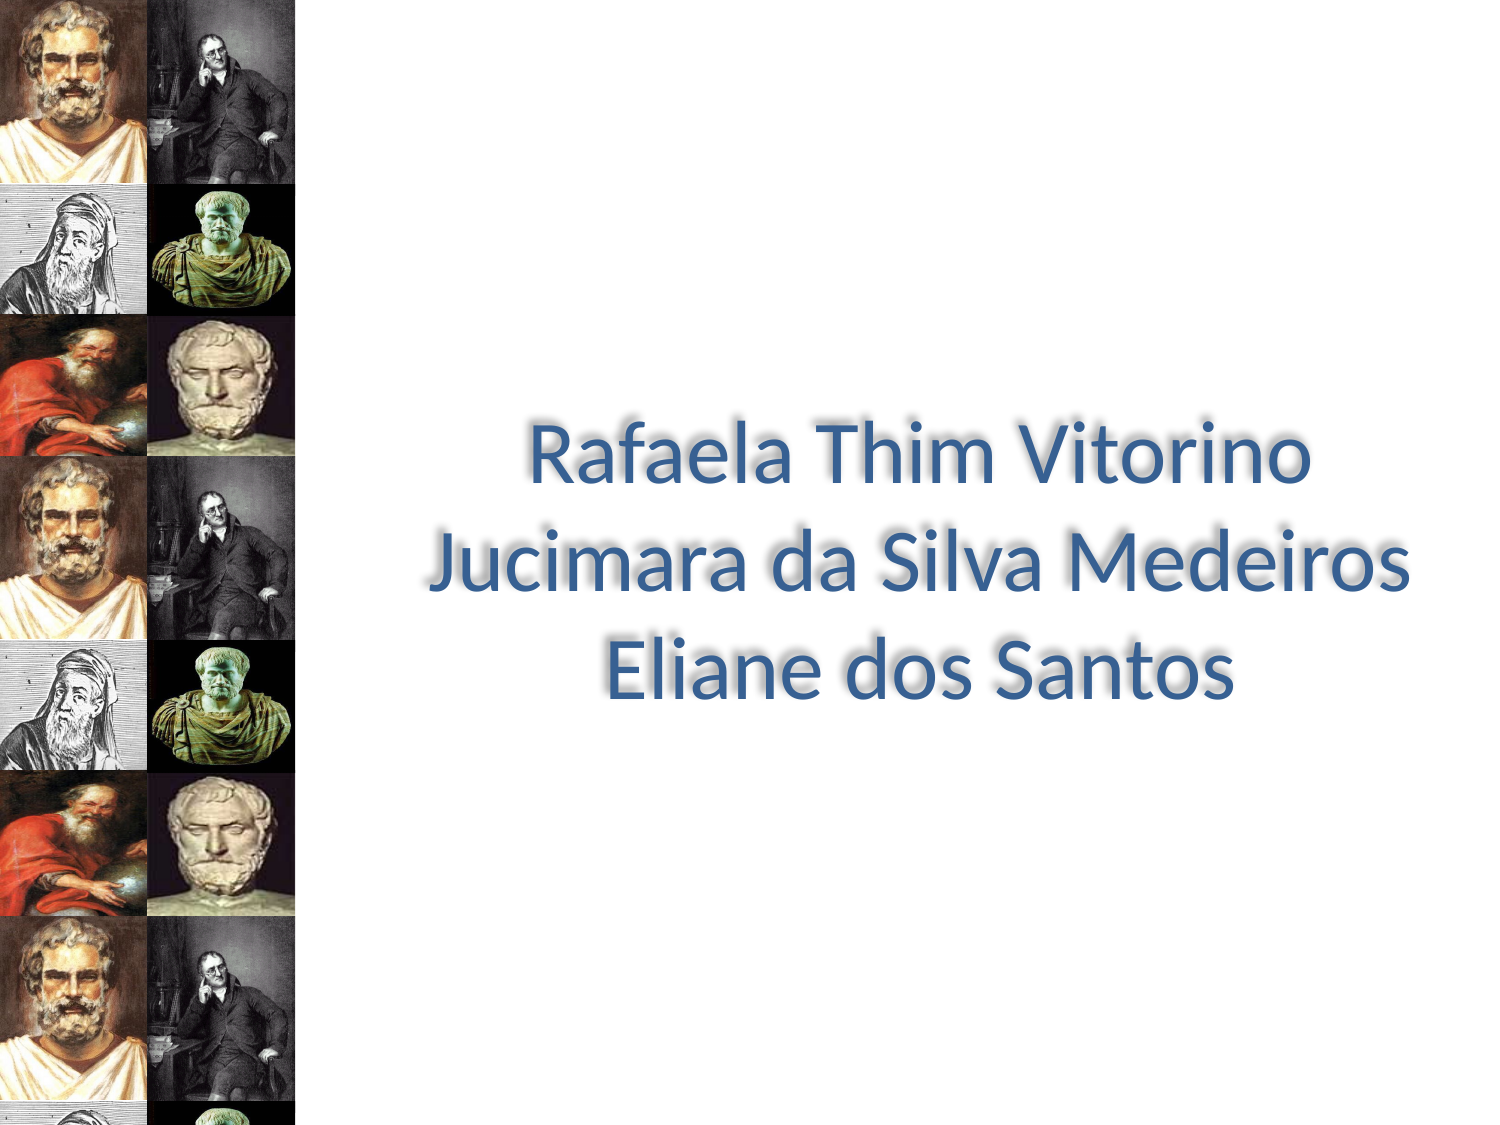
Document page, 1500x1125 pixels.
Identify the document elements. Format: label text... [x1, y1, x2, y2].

title Rafaela Thim Vitorino Jucimara da Silva Medeiros Eliane dos Santos [342, 385, 1500, 727]
picture [0, 0, 296, 1125]
